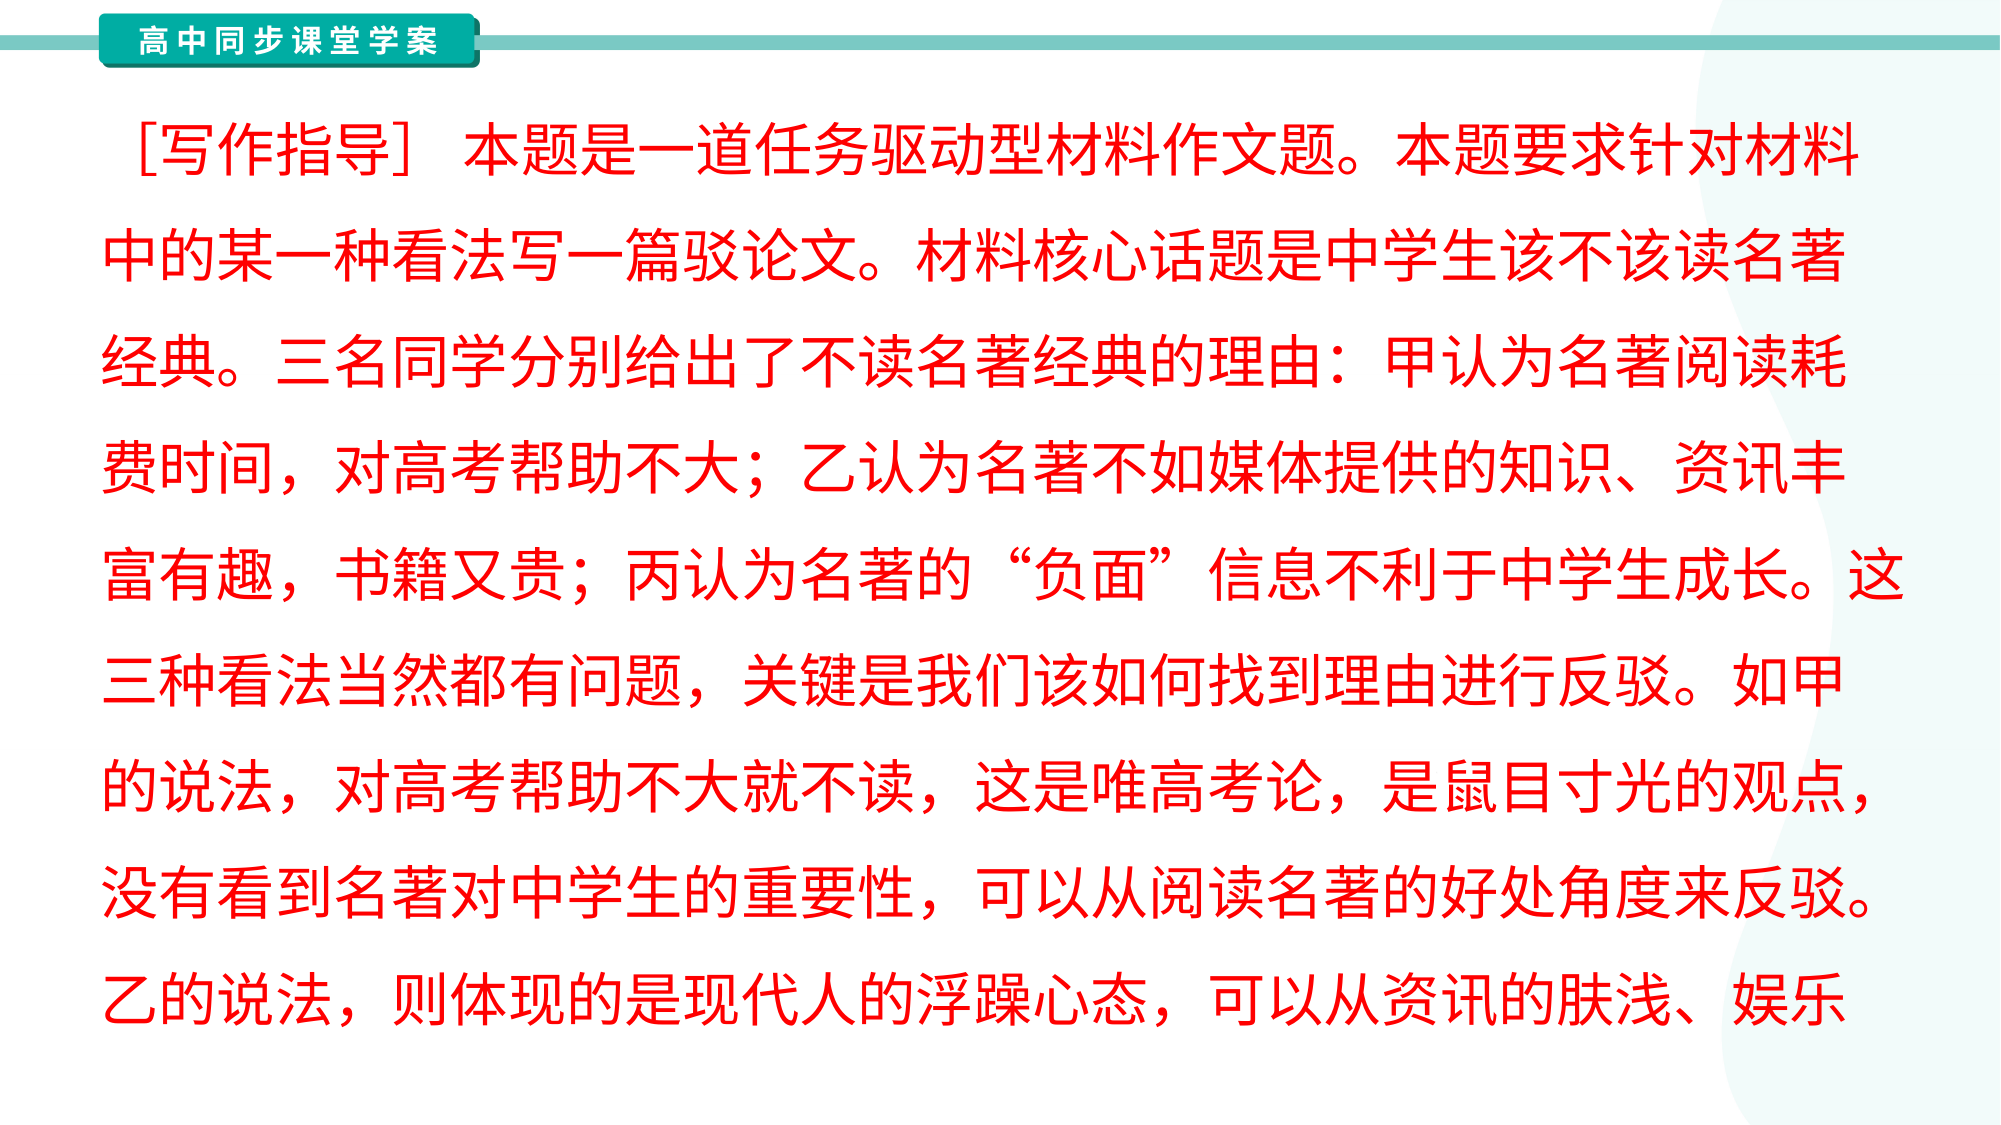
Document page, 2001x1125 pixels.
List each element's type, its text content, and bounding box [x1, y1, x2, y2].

text_box ［写作指导］ 本题是一道任务驱动型材料作文题。本题要求针对材料 中的某一种看法写一篇驳论文。材料核心话题是中学生该不该读名著 经典。三名同学分别给出了不读名著经典的理由：甲认为名著阅读耗 费时间，对高考帮助不大；乙认为名著不如媒体提供的知识、资讯丰 富有趣，书籍又贵；丙认为名著的“负面”信息不利于中学生成长。这 三种看法当然都有问题，关键是我们该如何找到理由进行反驳。如甲 的说法，对高考帮助不大就不读，这是唯高考论，是鼠目寸光的观点， 没有看到名著对中学生的重要性，可以从阅读名著的好处角度来反驳。 乙的说法，则体现的是现代人的浮躁心态，可以从资讯的肤浅、娱乐 [100, 76, 1899, 1033]
picture [0, 0, 2000, 1125]
